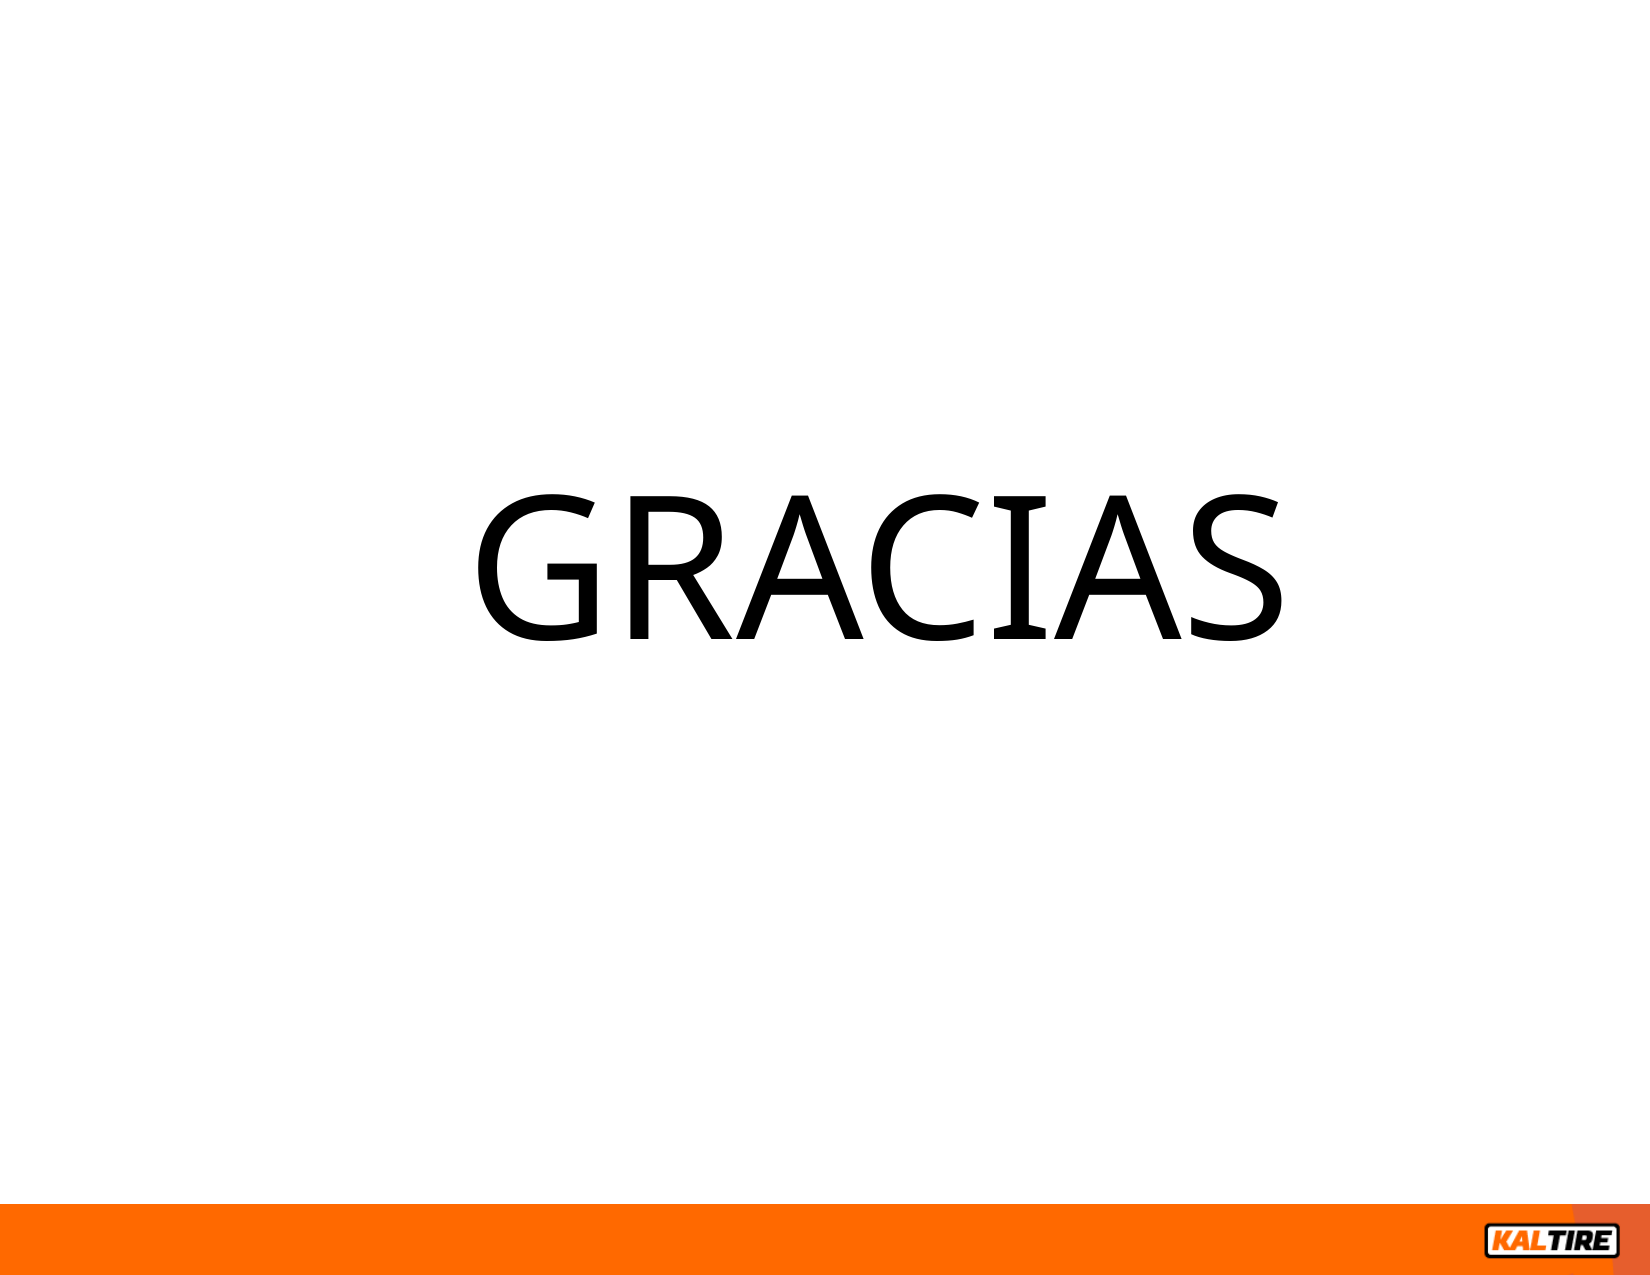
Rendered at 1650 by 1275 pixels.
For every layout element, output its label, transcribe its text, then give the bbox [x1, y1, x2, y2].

text_box GRACIAS [411, 431, 1347, 687]
picture [0, 1204, 1650, 1275]
